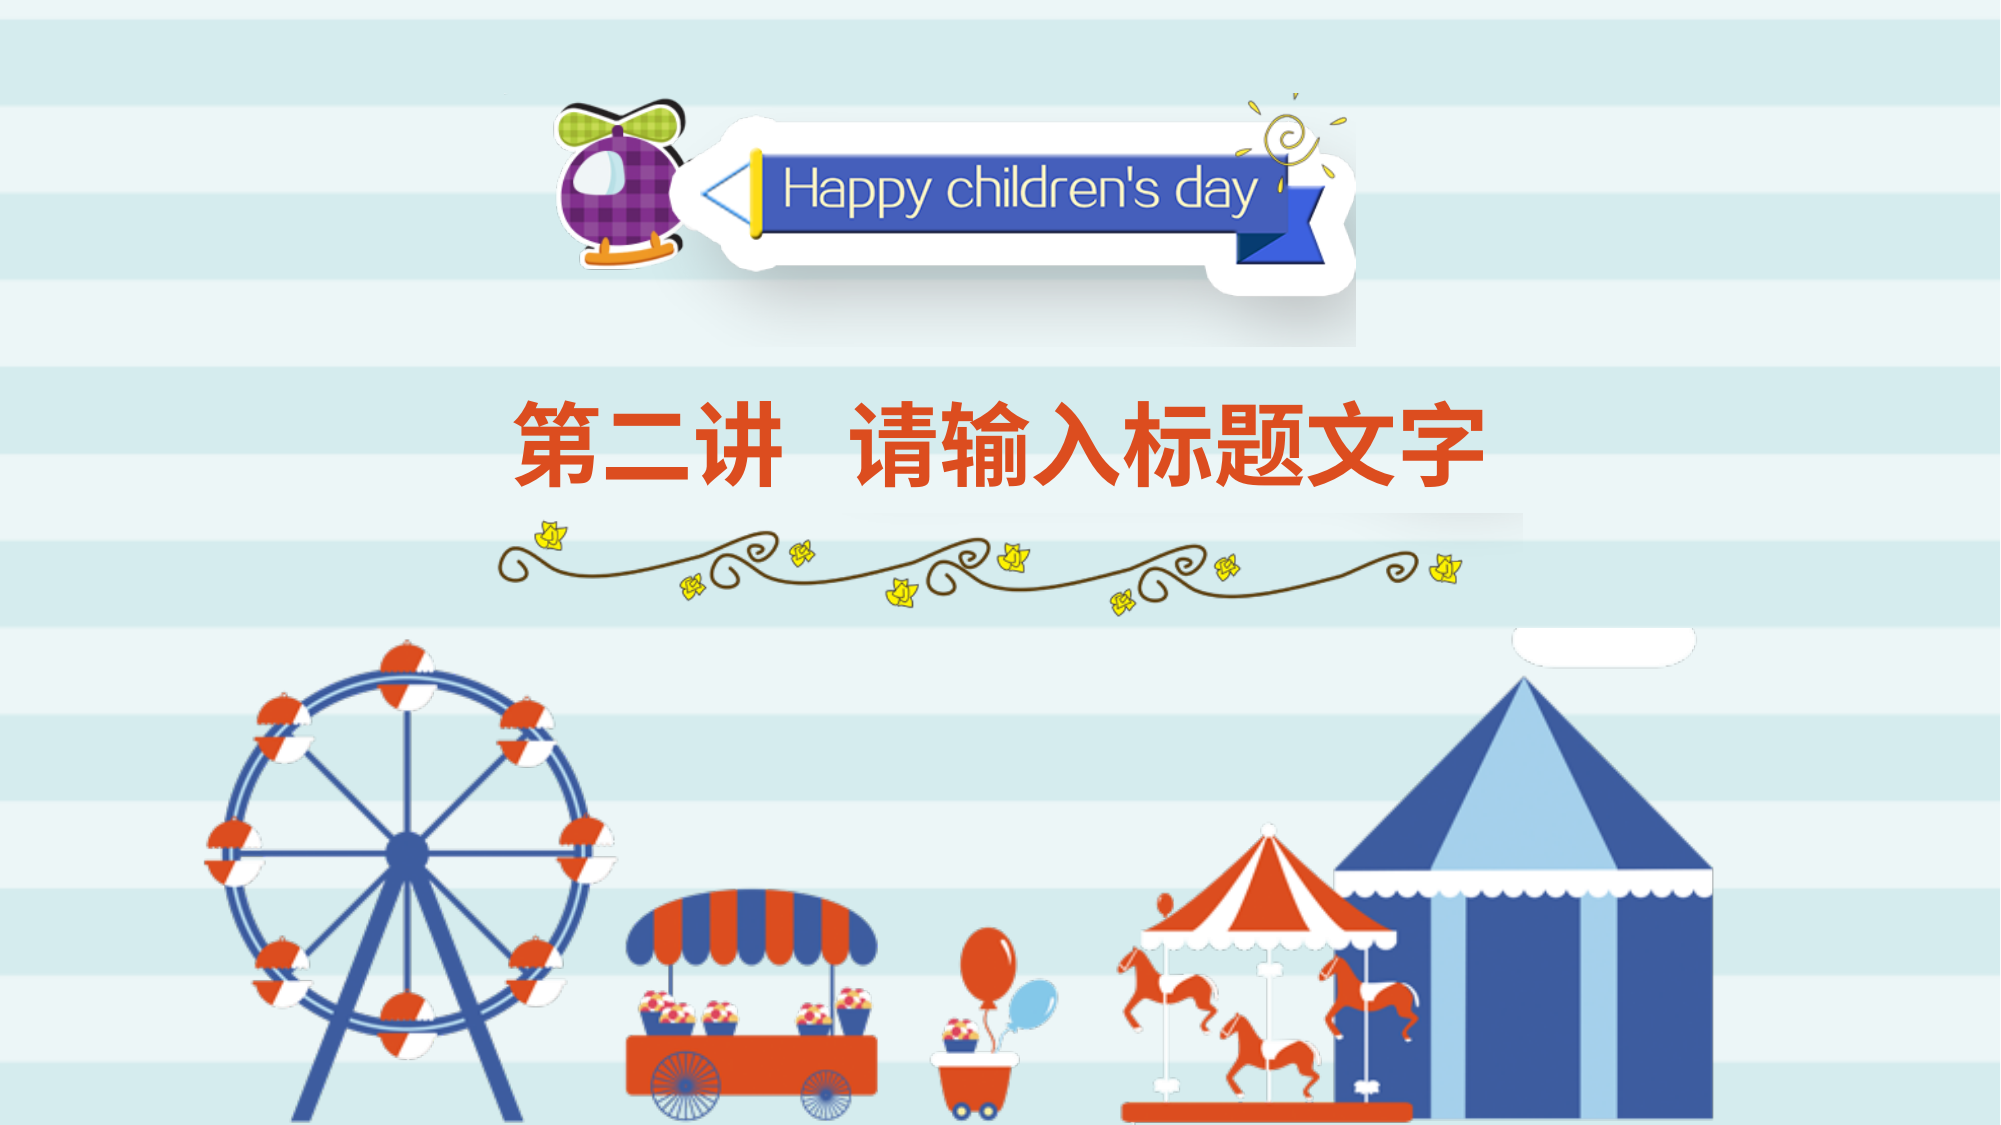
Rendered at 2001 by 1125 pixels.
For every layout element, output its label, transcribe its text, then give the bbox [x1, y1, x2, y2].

picture [0, 0, 2001, 1125]
text_box 第二讲 请输入标题文字 [437, 380, 1563, 506]
